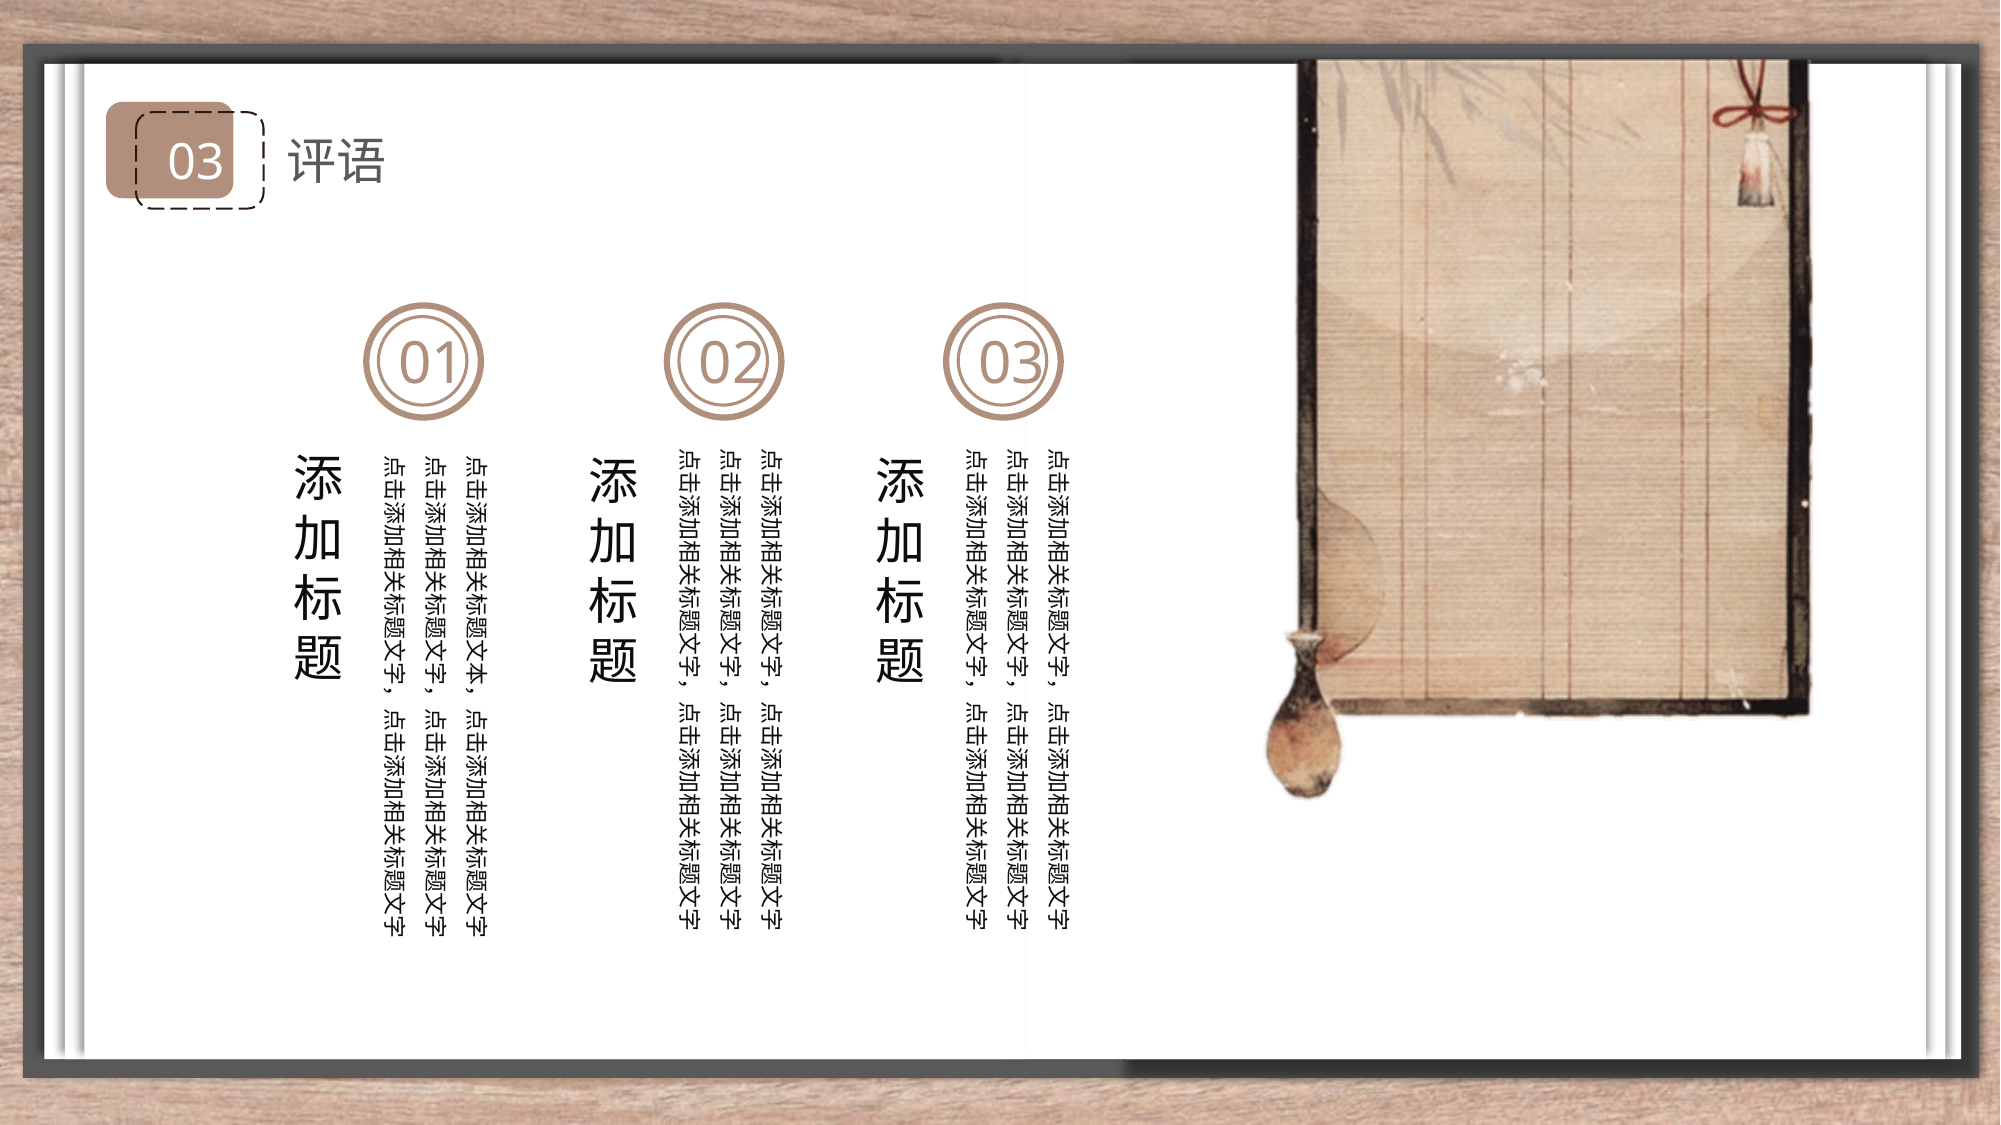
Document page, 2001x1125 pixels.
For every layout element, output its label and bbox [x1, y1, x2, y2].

text_box [573, 433, 808, 1111]
text_box [946, 305, 1095, 418]
text_box [366, 305, 515, 418]
text_box [44, 63, 1962, 1060]
text_box [278, 439, 513, 1118]
text_box [105, 101, 264, 209]
text_box [860, 433, 1095, 1111]
text_box [666, 305, 816, 418]
picture [0, 0, 2000, 1125]
